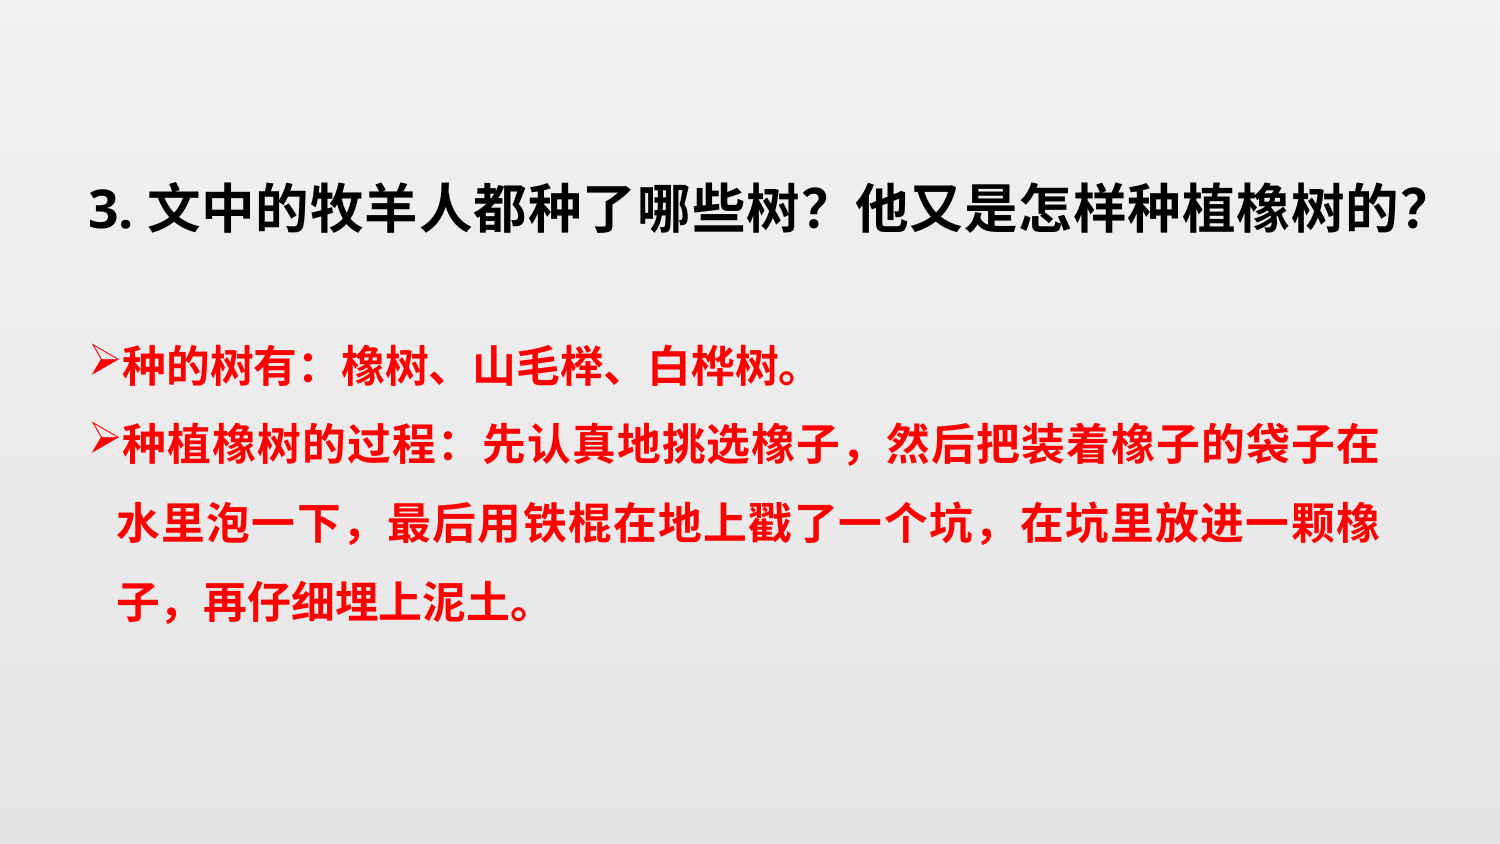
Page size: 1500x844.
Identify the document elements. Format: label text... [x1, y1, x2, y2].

title 3.文中的牧羊人都种了哪些树？他又是怎样种植橡树的？ [76, 94, 1412, 290]
list 种的树有：橡树、山毛榉、白桦树。 种植橡树的过程：先认真地挑选橡子，然后把装着橡子的袋子在水里泡一下，最后用铁棍在地上戳了一个坑，在坑里放进一颗橡子，再仔细埋上泥土。 [76, 306, 1392, 664]
